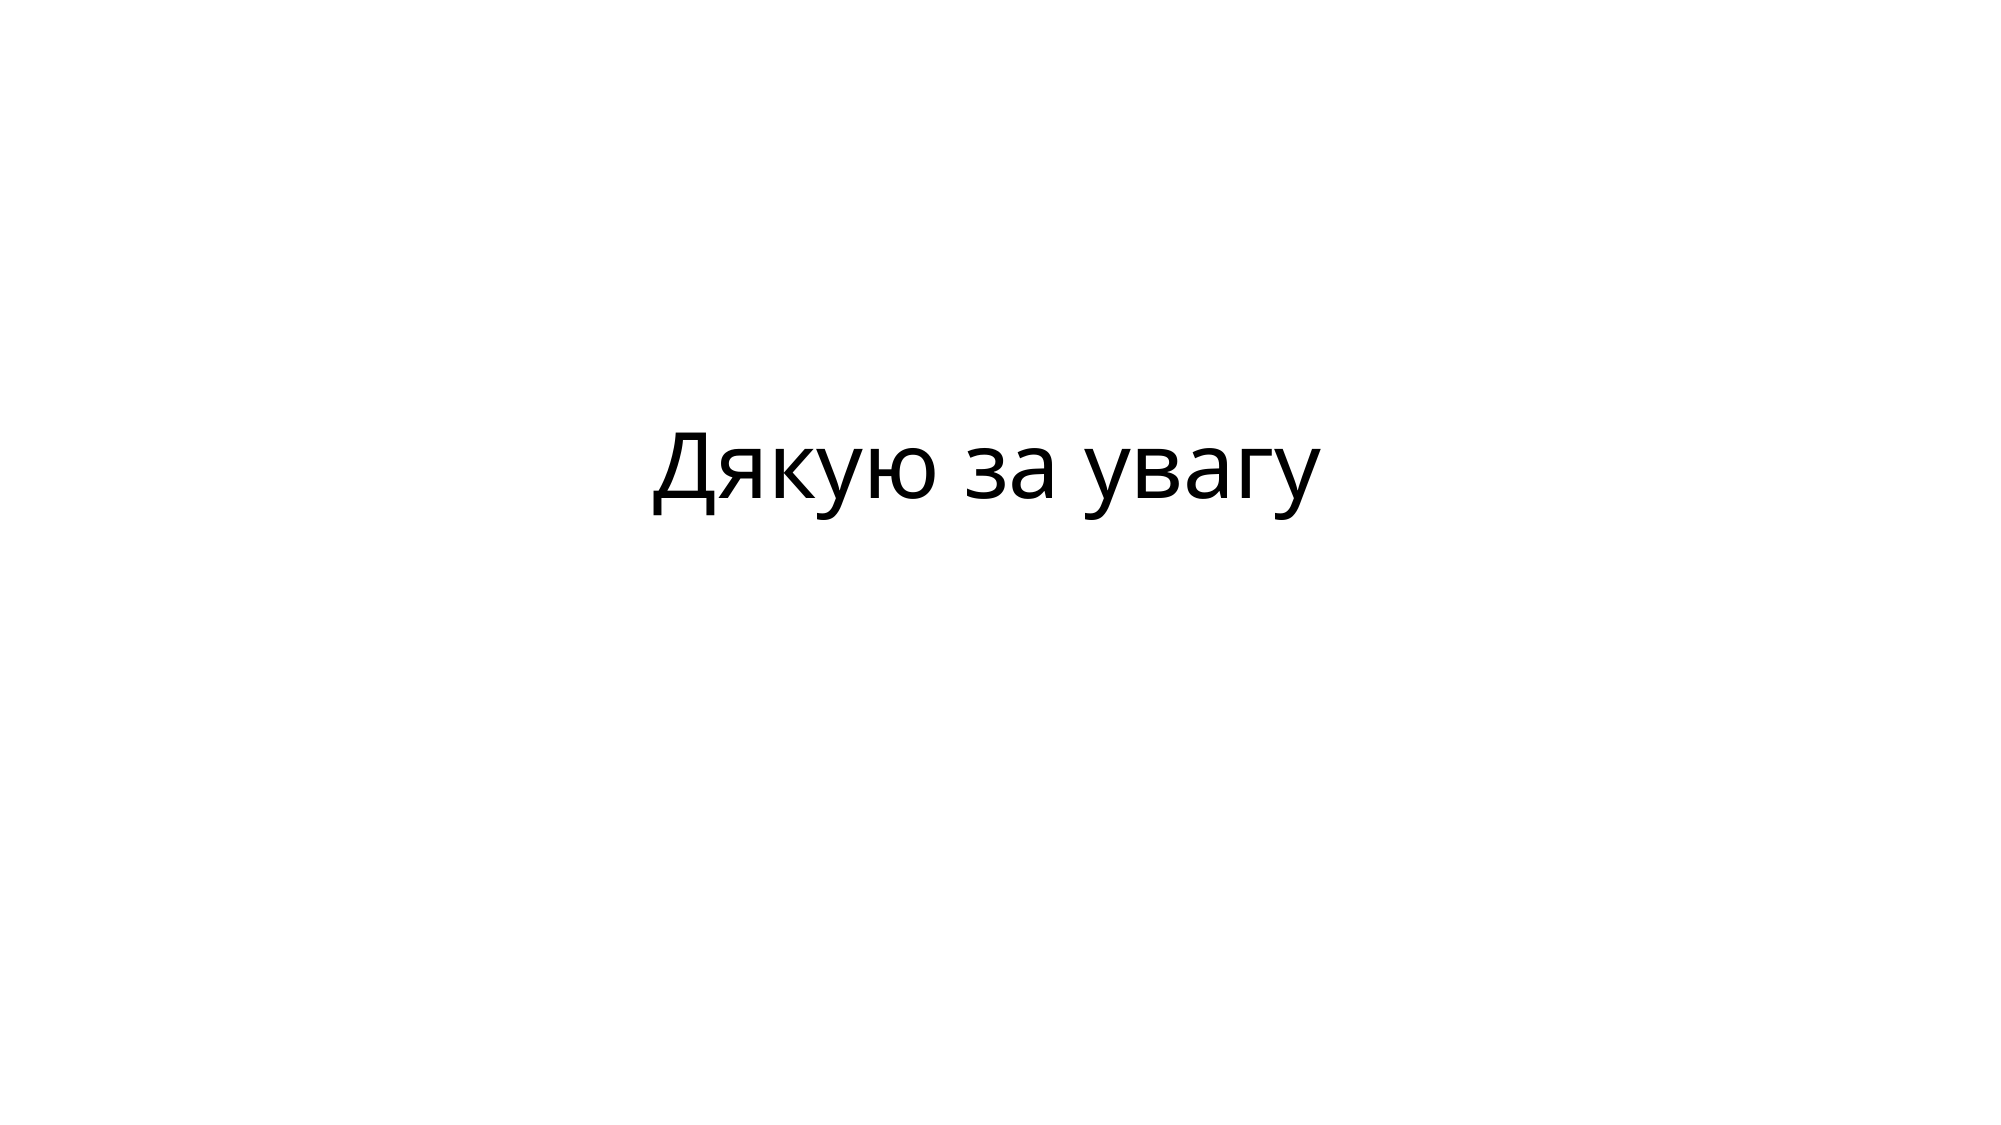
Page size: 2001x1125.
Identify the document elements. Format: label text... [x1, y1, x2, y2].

title Дякую за увагу [137, 59, 1863, 878]
